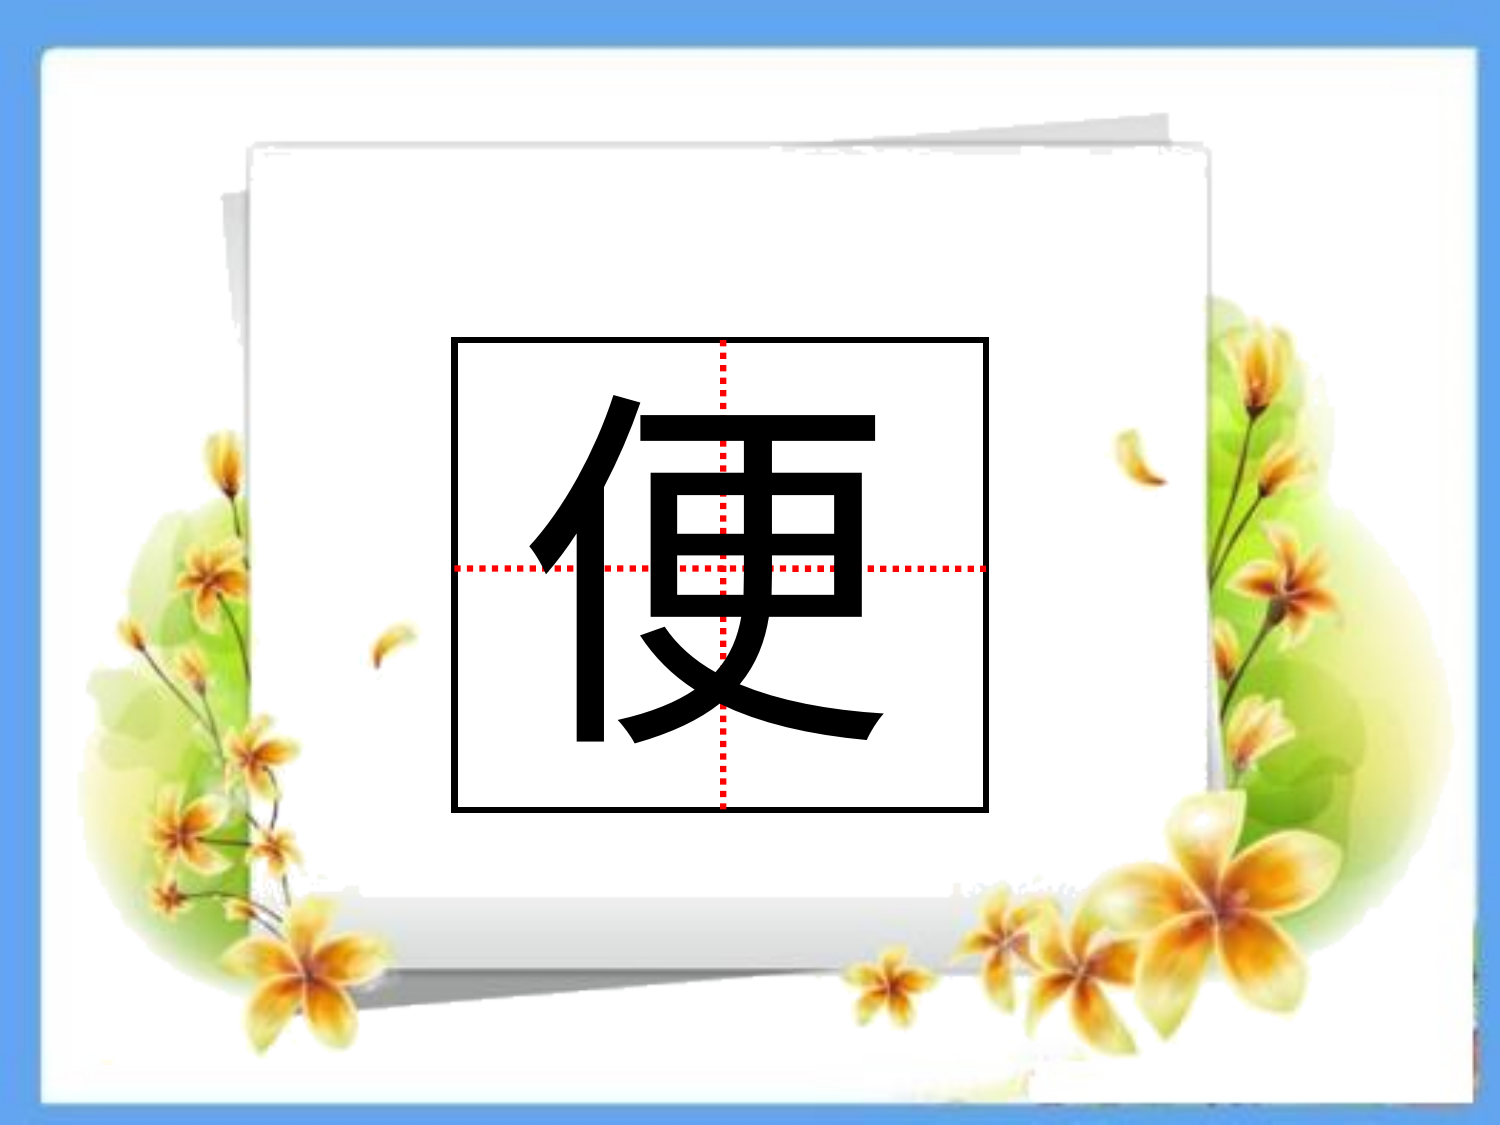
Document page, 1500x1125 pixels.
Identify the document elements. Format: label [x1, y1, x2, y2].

text_box [454, 339, 987, 810]
picture [0, 0, 1500, 1125]
